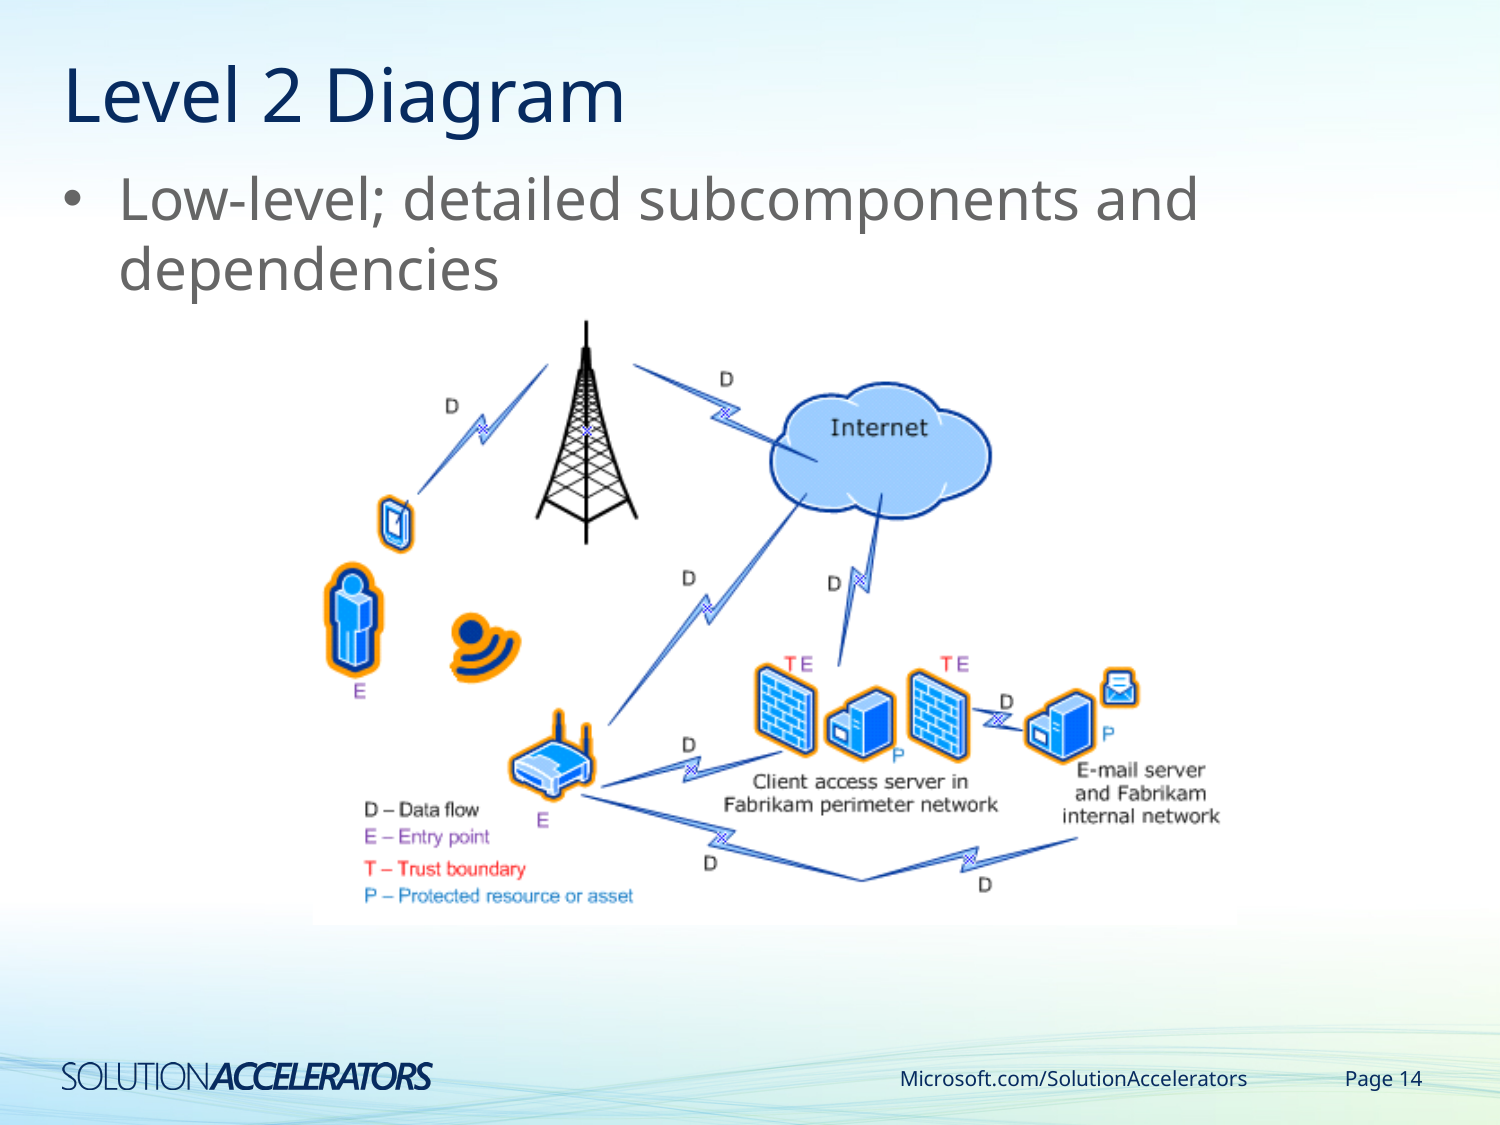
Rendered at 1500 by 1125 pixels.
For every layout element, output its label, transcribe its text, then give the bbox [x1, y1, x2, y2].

picture [0, 0, 1500, 1125]
title Level 2 Diagram [62, 37, 1438, 138]
list Low-level; detailed subcomponents and dependencies [62, 162, 1438, 1005]
slide_number Page 14 [1287, 1050, 1438, 1110]
footer Microsoft.com/SolutionAccelerators [787, 1050, 1263, 1110]
